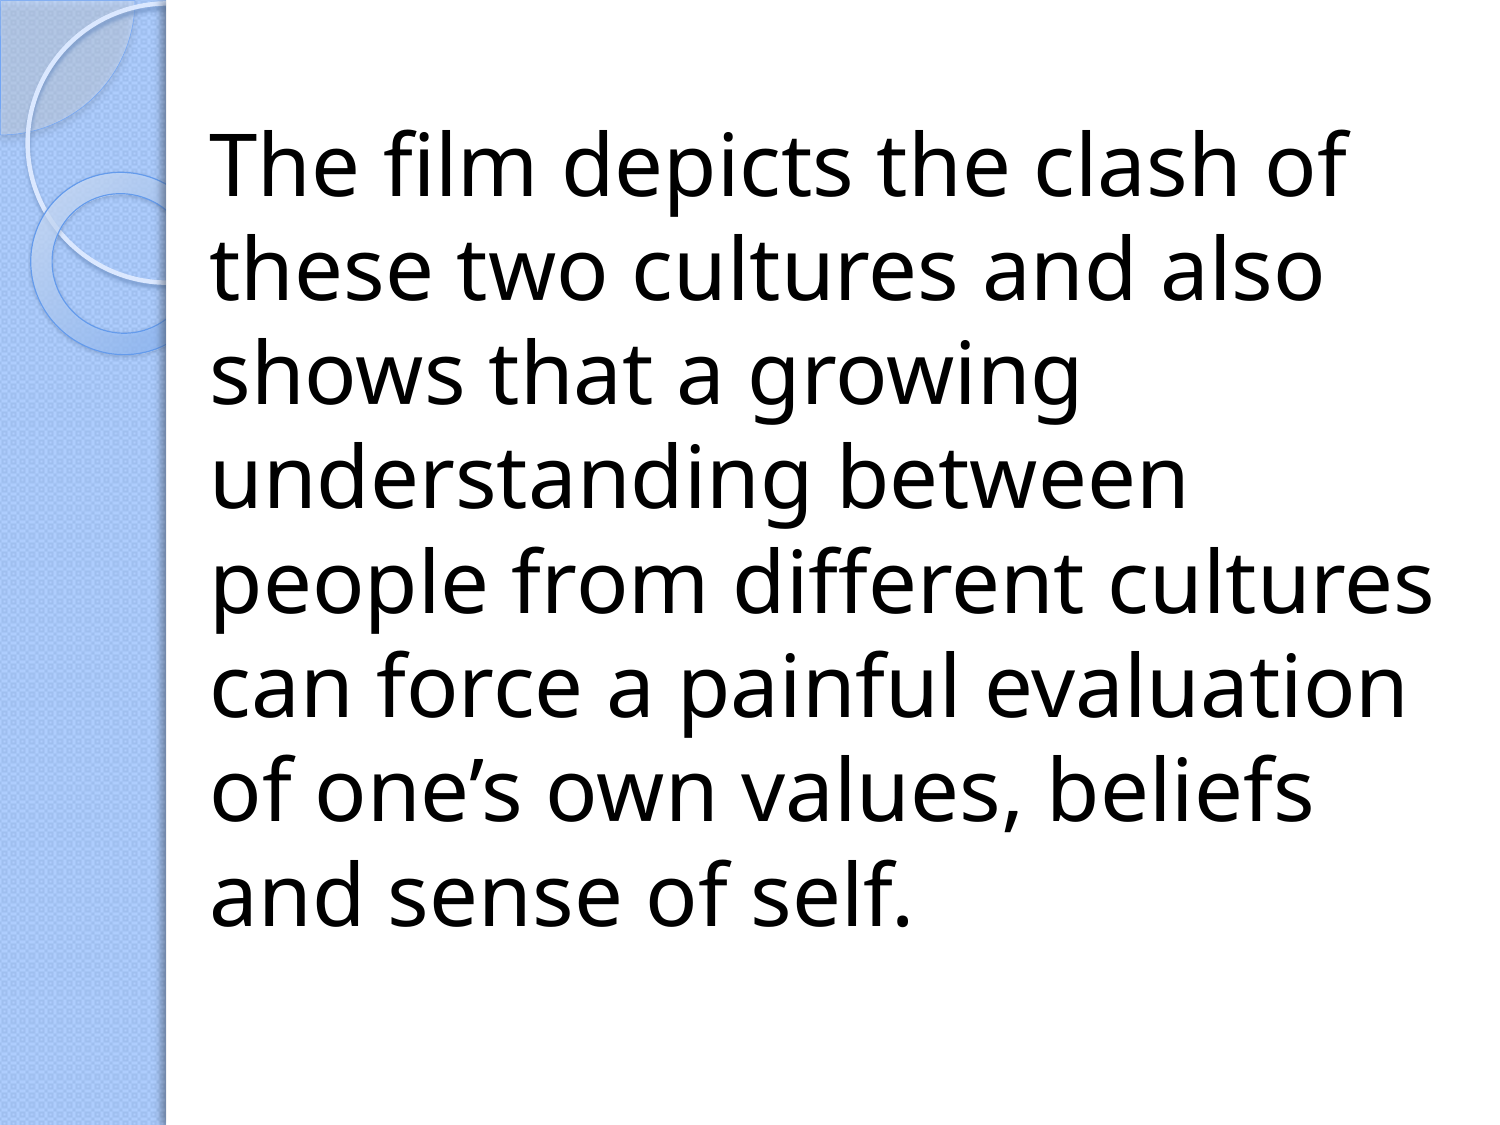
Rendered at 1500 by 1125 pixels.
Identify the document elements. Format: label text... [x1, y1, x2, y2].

list The film depicts the clash of these two cultures and also shows that a growing understanding between people from different cultures can force a painful evaluation of one’s own values, beliefs and sense of self. [183, 101, 1466, 1025]
